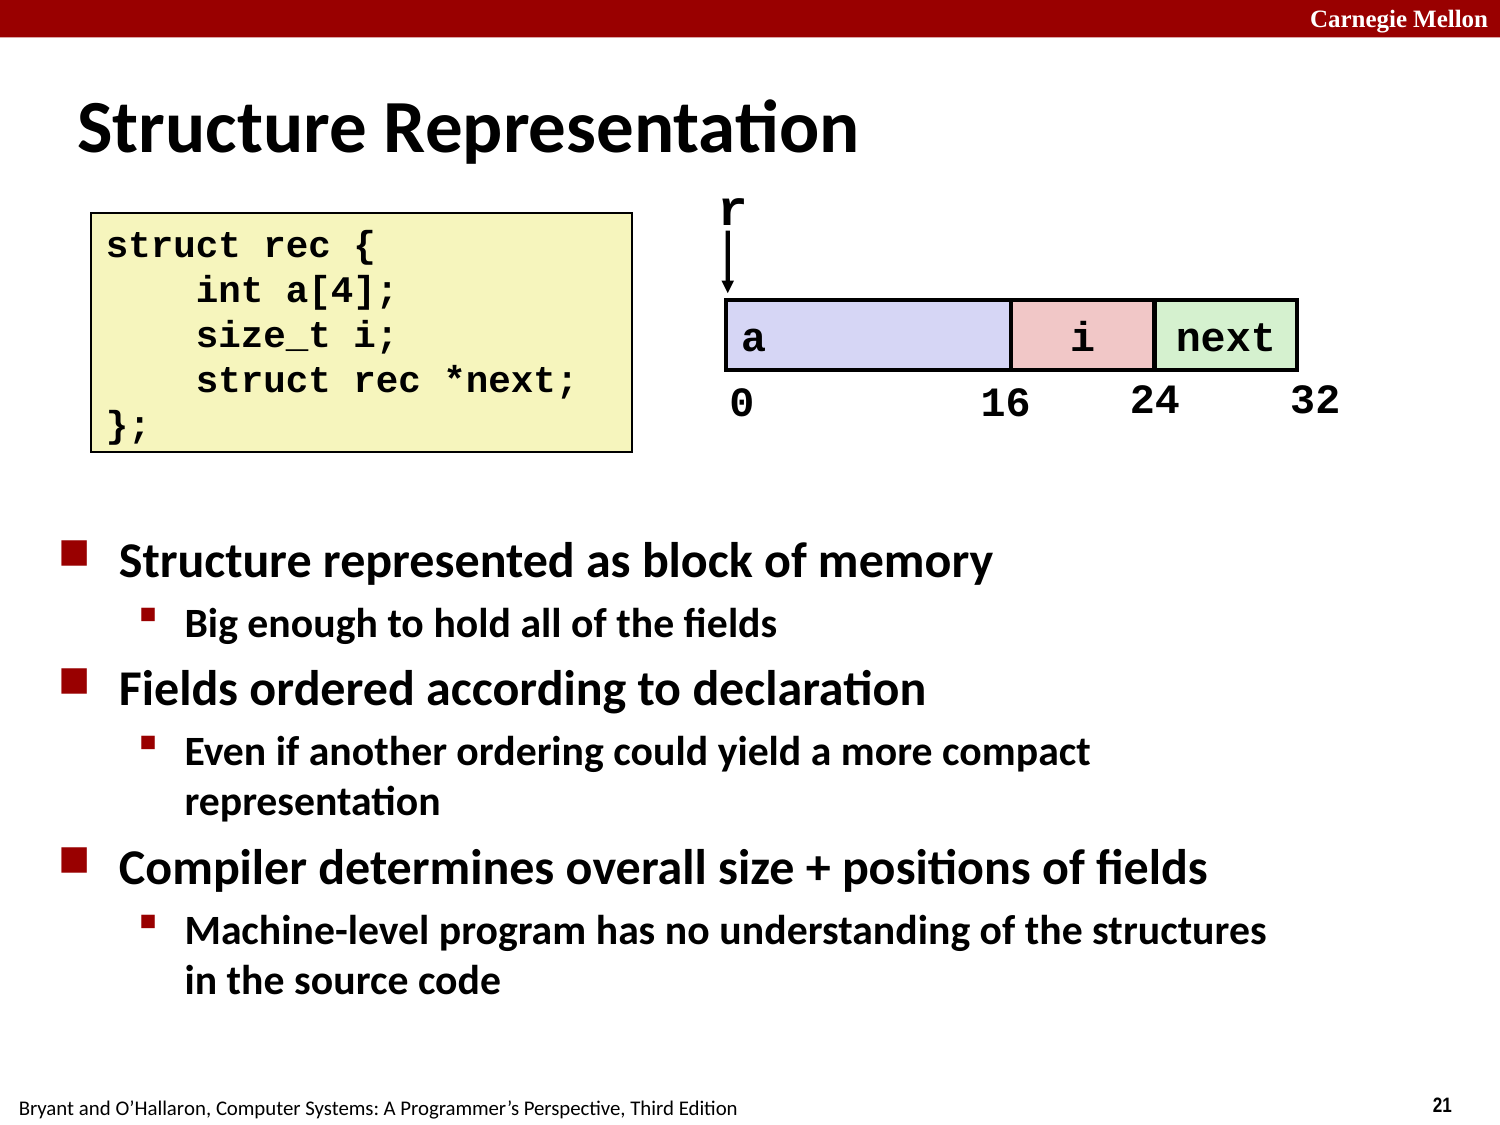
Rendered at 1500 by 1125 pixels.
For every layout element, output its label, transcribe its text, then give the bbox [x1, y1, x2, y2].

text_box struct rec { int a[4]; size_t i; struct rec *next; }; [91, 212, 632, 453]
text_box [702, 167, 1356, 433]
list Structure represented as block of memory Big enough to hold all of the fields Fields ordered according to declaration Even if another ordering could yield a more compact representation Compiler determines overall size + positions of fields Machine-level program has no understanding of the structures in the source code [47, 519, 1318, 991]
title Structure Representation [62, 74, 1426, 170]
